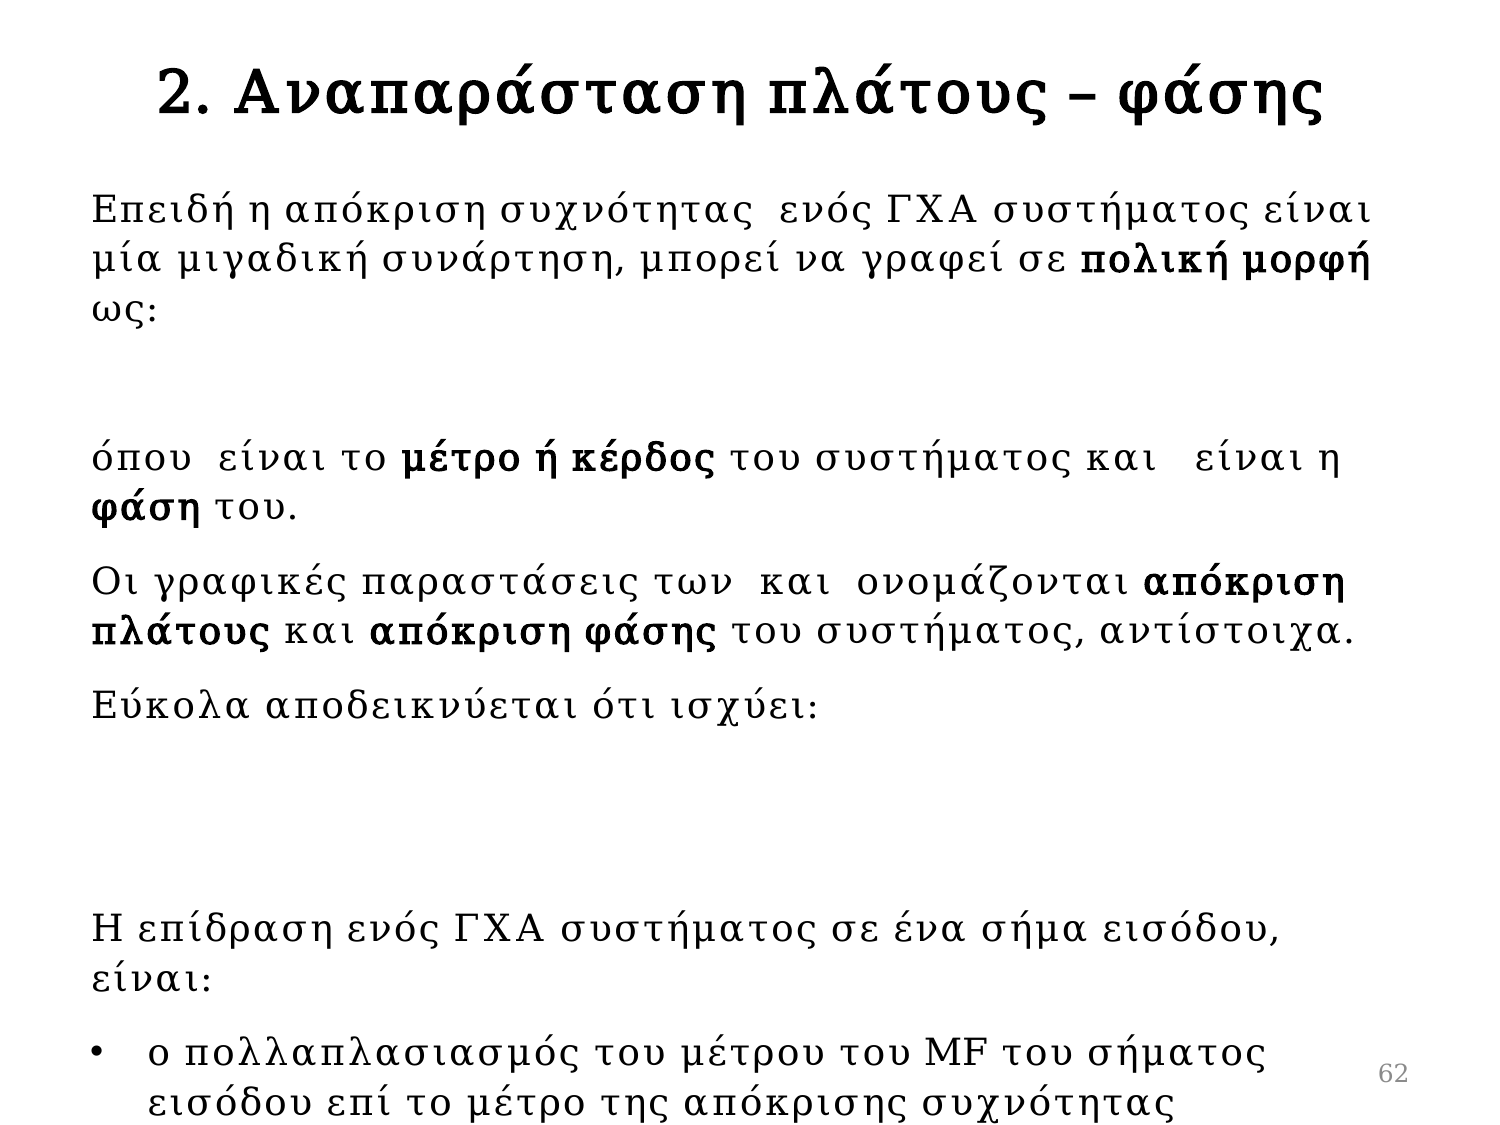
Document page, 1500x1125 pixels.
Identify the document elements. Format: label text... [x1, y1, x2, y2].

title 2. Αναπαράσταση πλάτους – φάσης [75, 19, 1425, 159]
slide_number 62 [1222, 1042, 1425, 1103]
